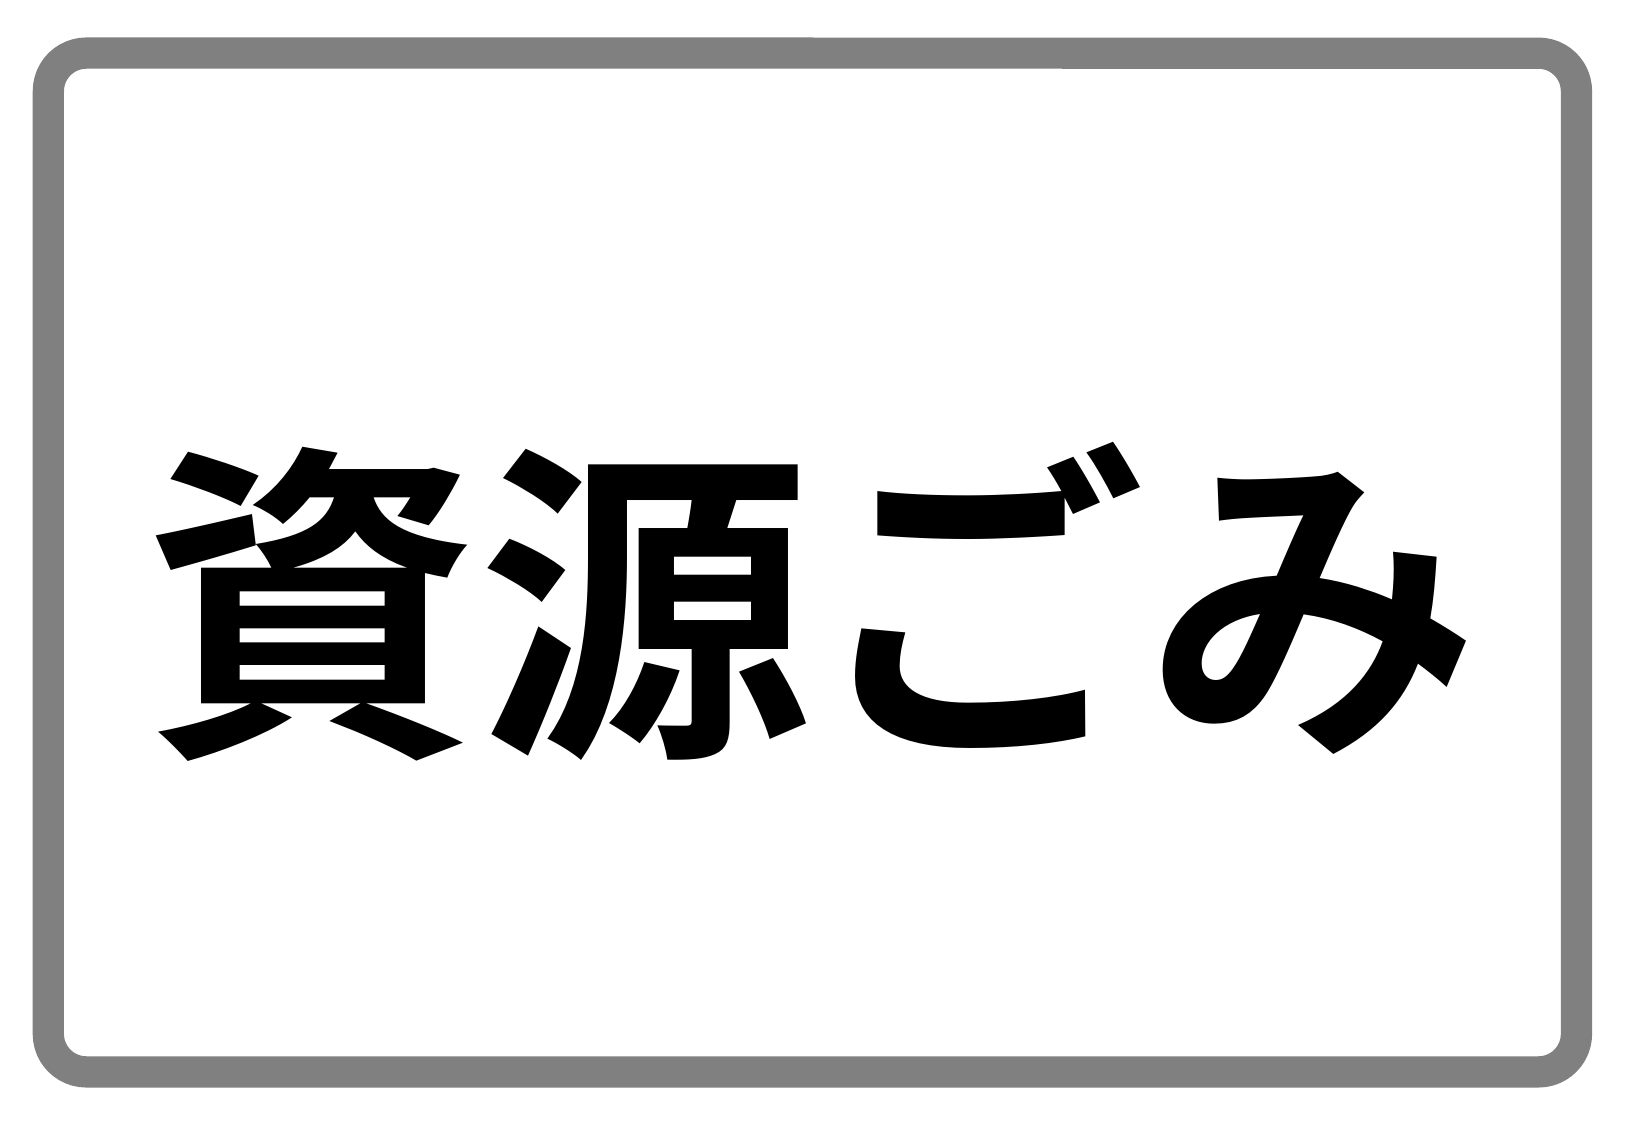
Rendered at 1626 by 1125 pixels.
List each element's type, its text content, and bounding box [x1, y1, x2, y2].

text_box 資源ごみ [48, 389, 1577, 805]
text_box [46, 50, 1579, 1075]
